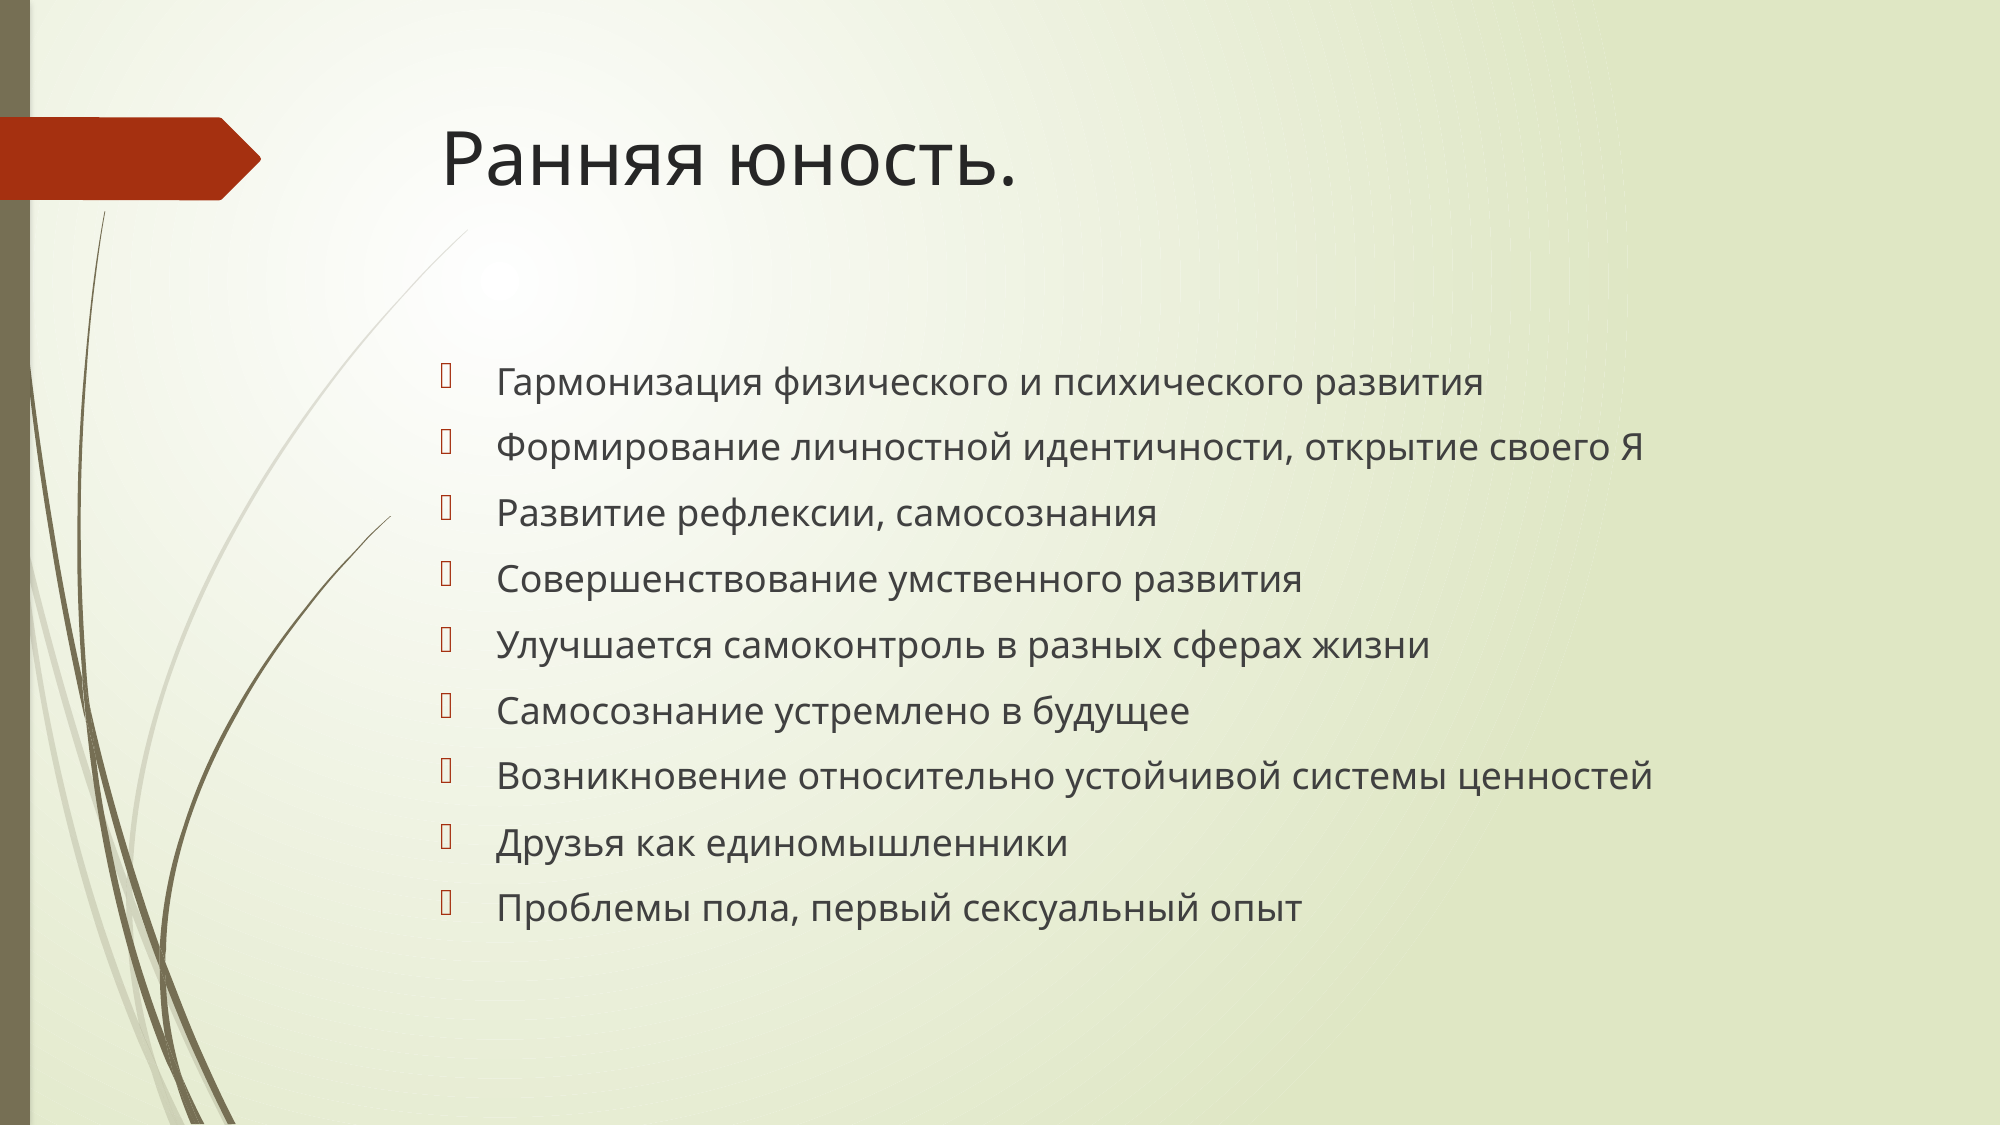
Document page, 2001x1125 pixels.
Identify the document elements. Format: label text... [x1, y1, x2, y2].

list Гармонизация физического и психического развития Формирование личностной идентичности, открытие своего Я Развитие рефлексии, самосознания Совершенствование умственного развития Улучшается самоконтроль в разных сферах жизни Самосознание устремлено в будущее Возникновение относительно устойчивой системы ценностей Друзья как единомышленники Проблемы пола, первый сексуальный опыт [424, 350, 1888, 970]
title Ранняя юность. [425, 102, 1888, 313]
